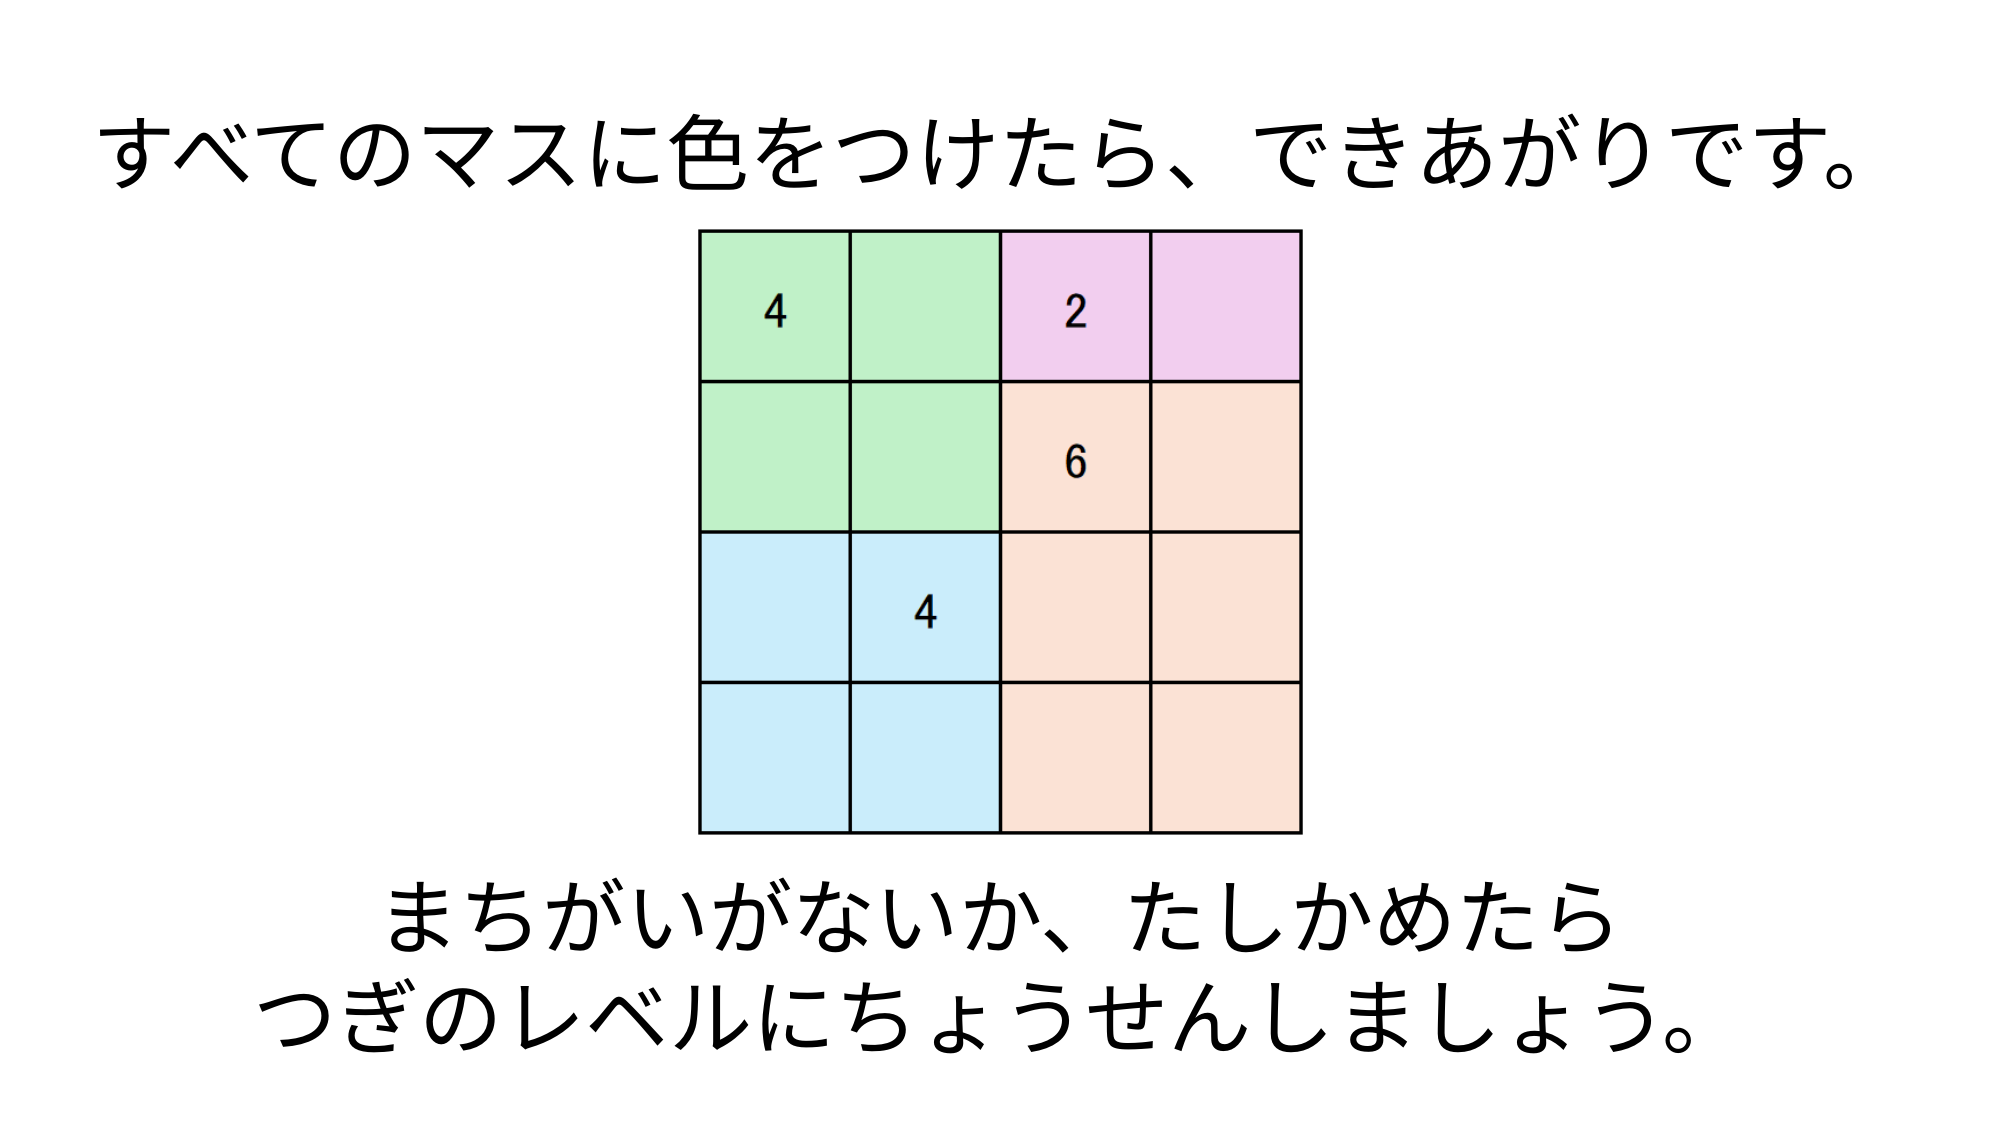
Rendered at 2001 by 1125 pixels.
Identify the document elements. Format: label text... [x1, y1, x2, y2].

text_box すべてのマスに色をつけたら、できあがりです。 [78, 94, 1922, 209]
picture [695, 226, 1305, 837]
text_box まちがいがないか、たしかめたら つぎのレベルにちょうせんしましょう。 [238, 857, 1762, 1073]
